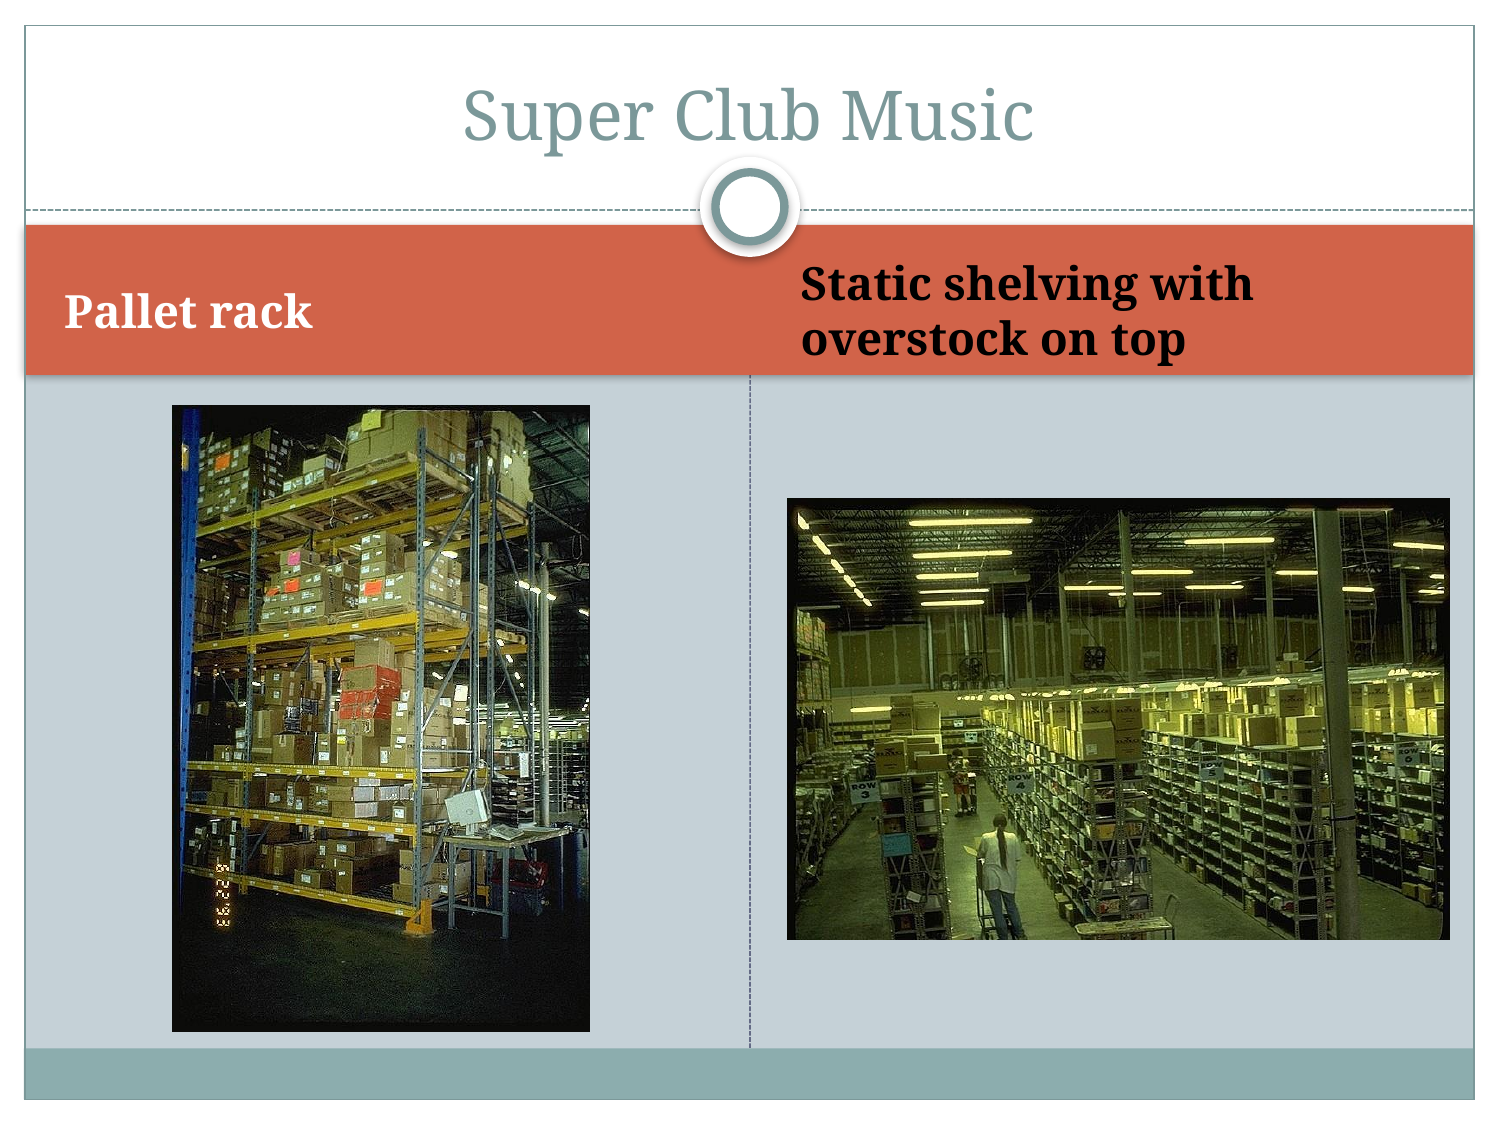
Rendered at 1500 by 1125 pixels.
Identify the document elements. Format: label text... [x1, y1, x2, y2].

title Super Club Music [49, 37, 1450, 162]
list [787, 497, 1451, 940]
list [171, 405, 590, 1032]
list Pallet rack [48, 249, 714, 371]
list Static shelving with overstock on top [785, 249, 1450, 371]
